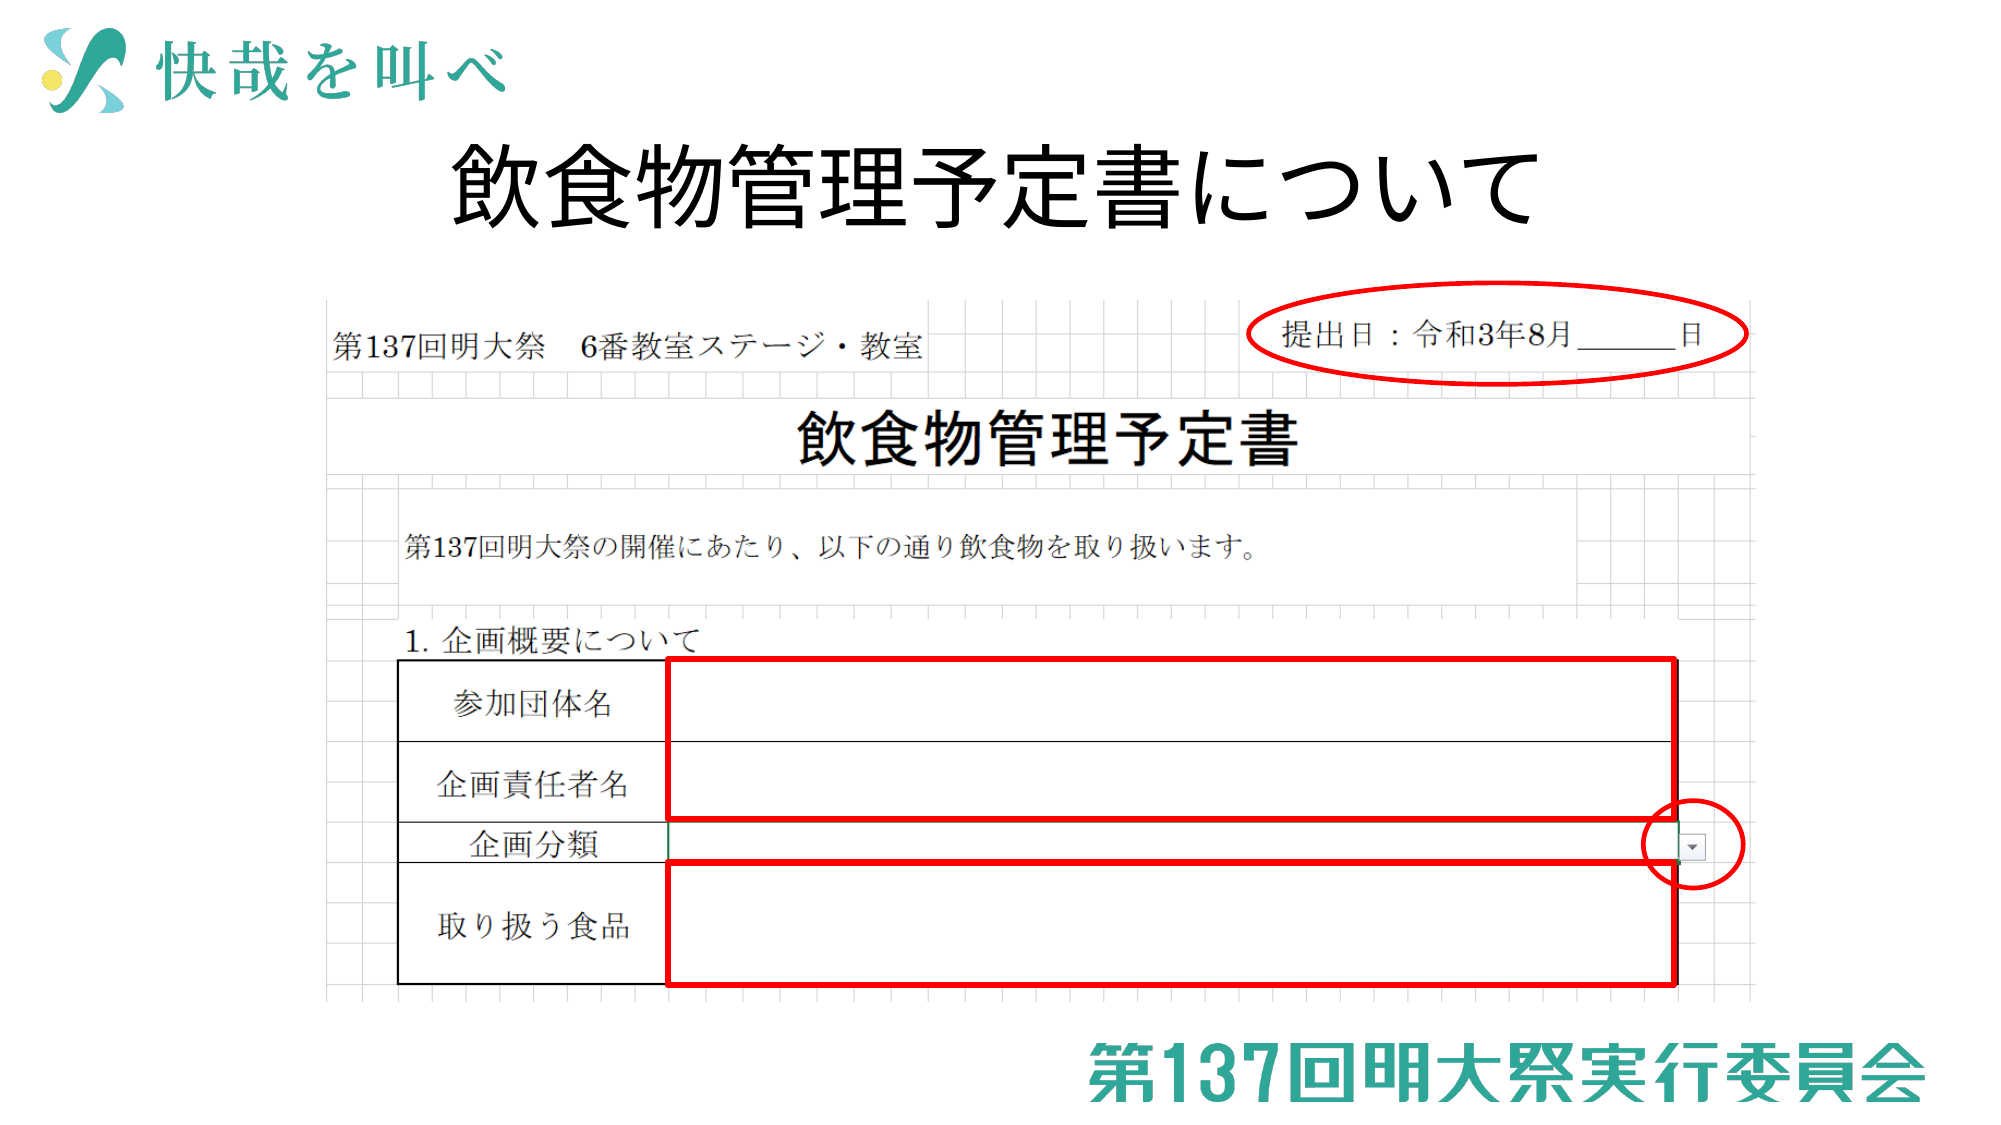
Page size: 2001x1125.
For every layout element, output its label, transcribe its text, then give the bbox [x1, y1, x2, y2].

title 飲食物管理予定書について [137, 82, 1863, 301]
picture [1088, 1043, 1926, 1102]
picture [41, 28, 506, 113]
text_box [1310, 282, 1685, 300]
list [326, 300, 1756, 1002]
